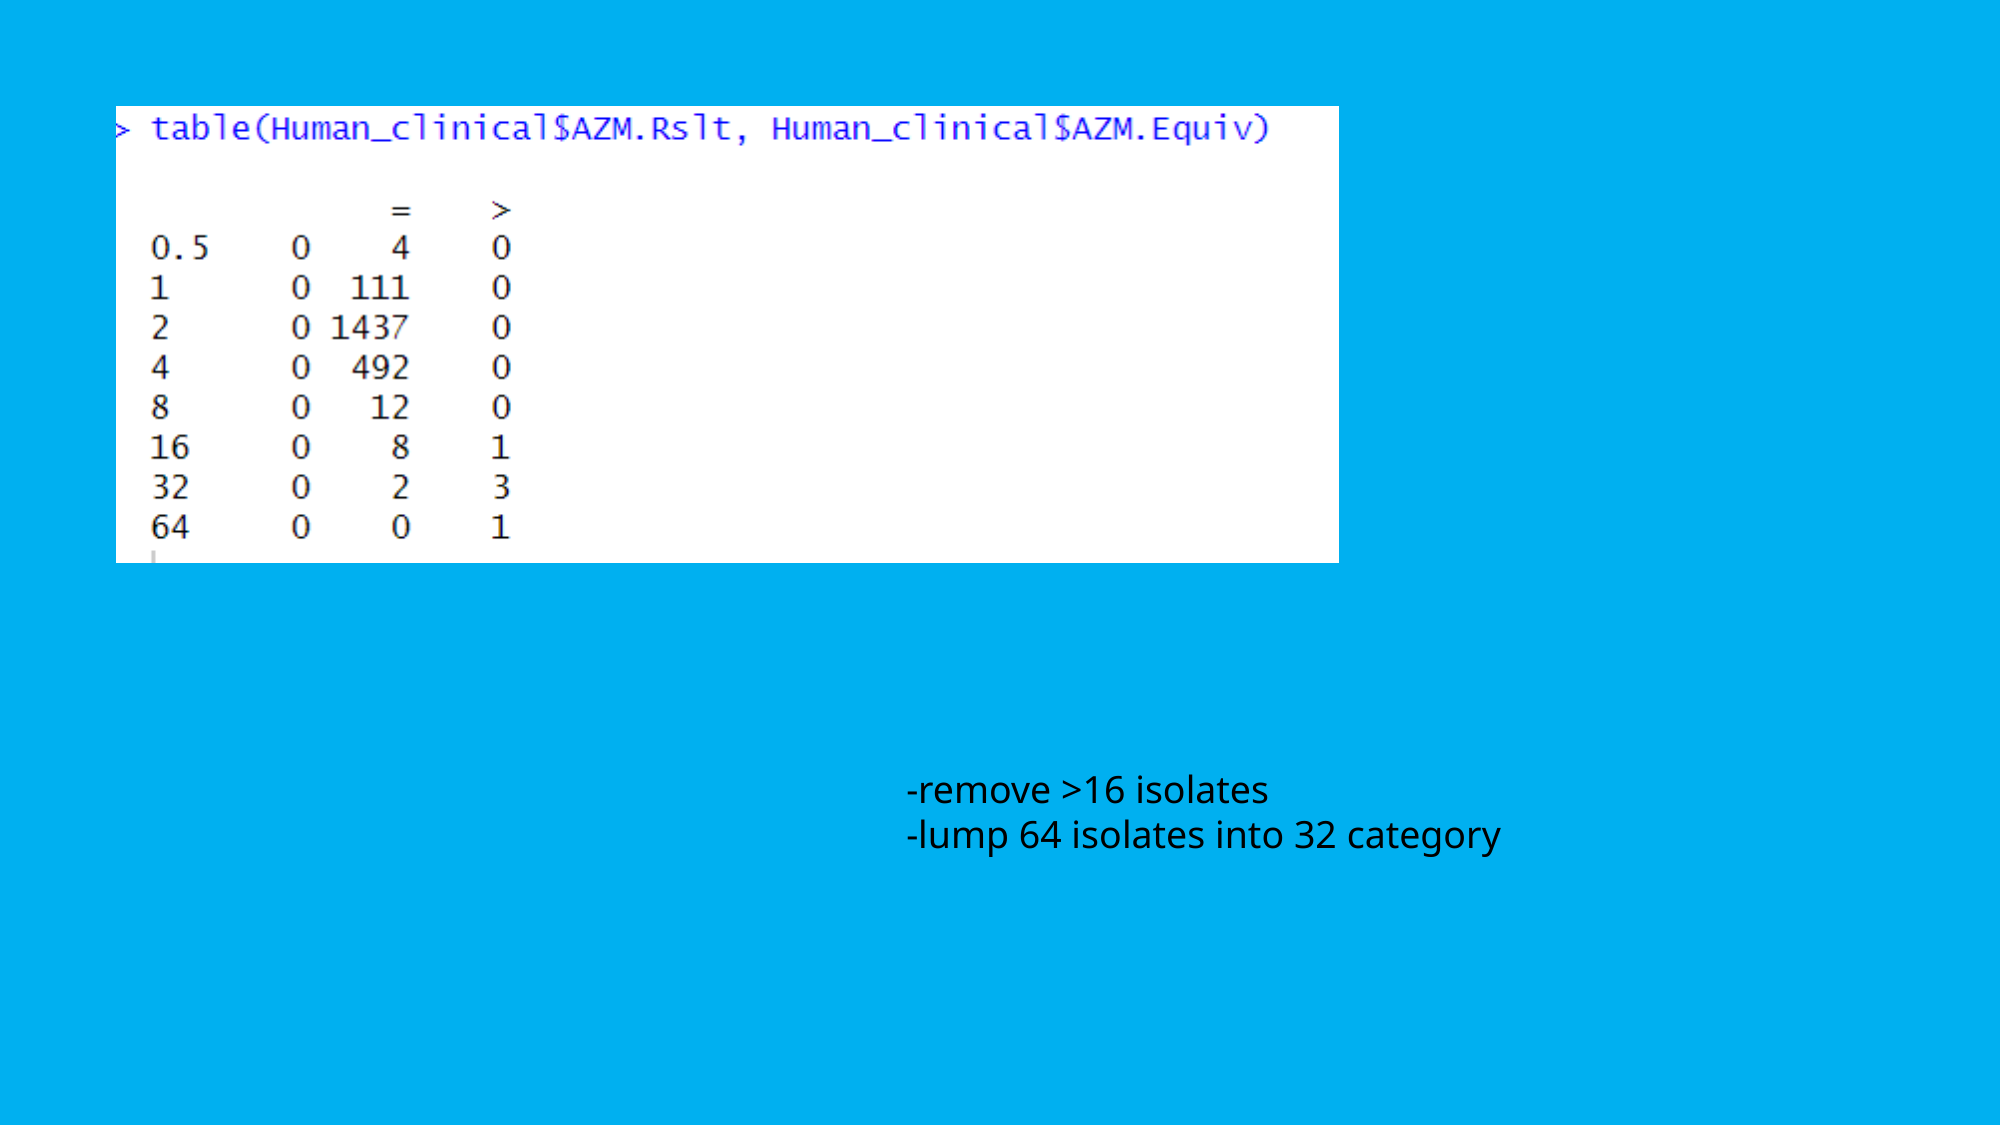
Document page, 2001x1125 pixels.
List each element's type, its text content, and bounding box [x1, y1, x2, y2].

text_box -remove >16 isolates -lump 64 isolates into 32 category [891, 758, 1639, 909]
picture [117, 107, 1338, 562]
